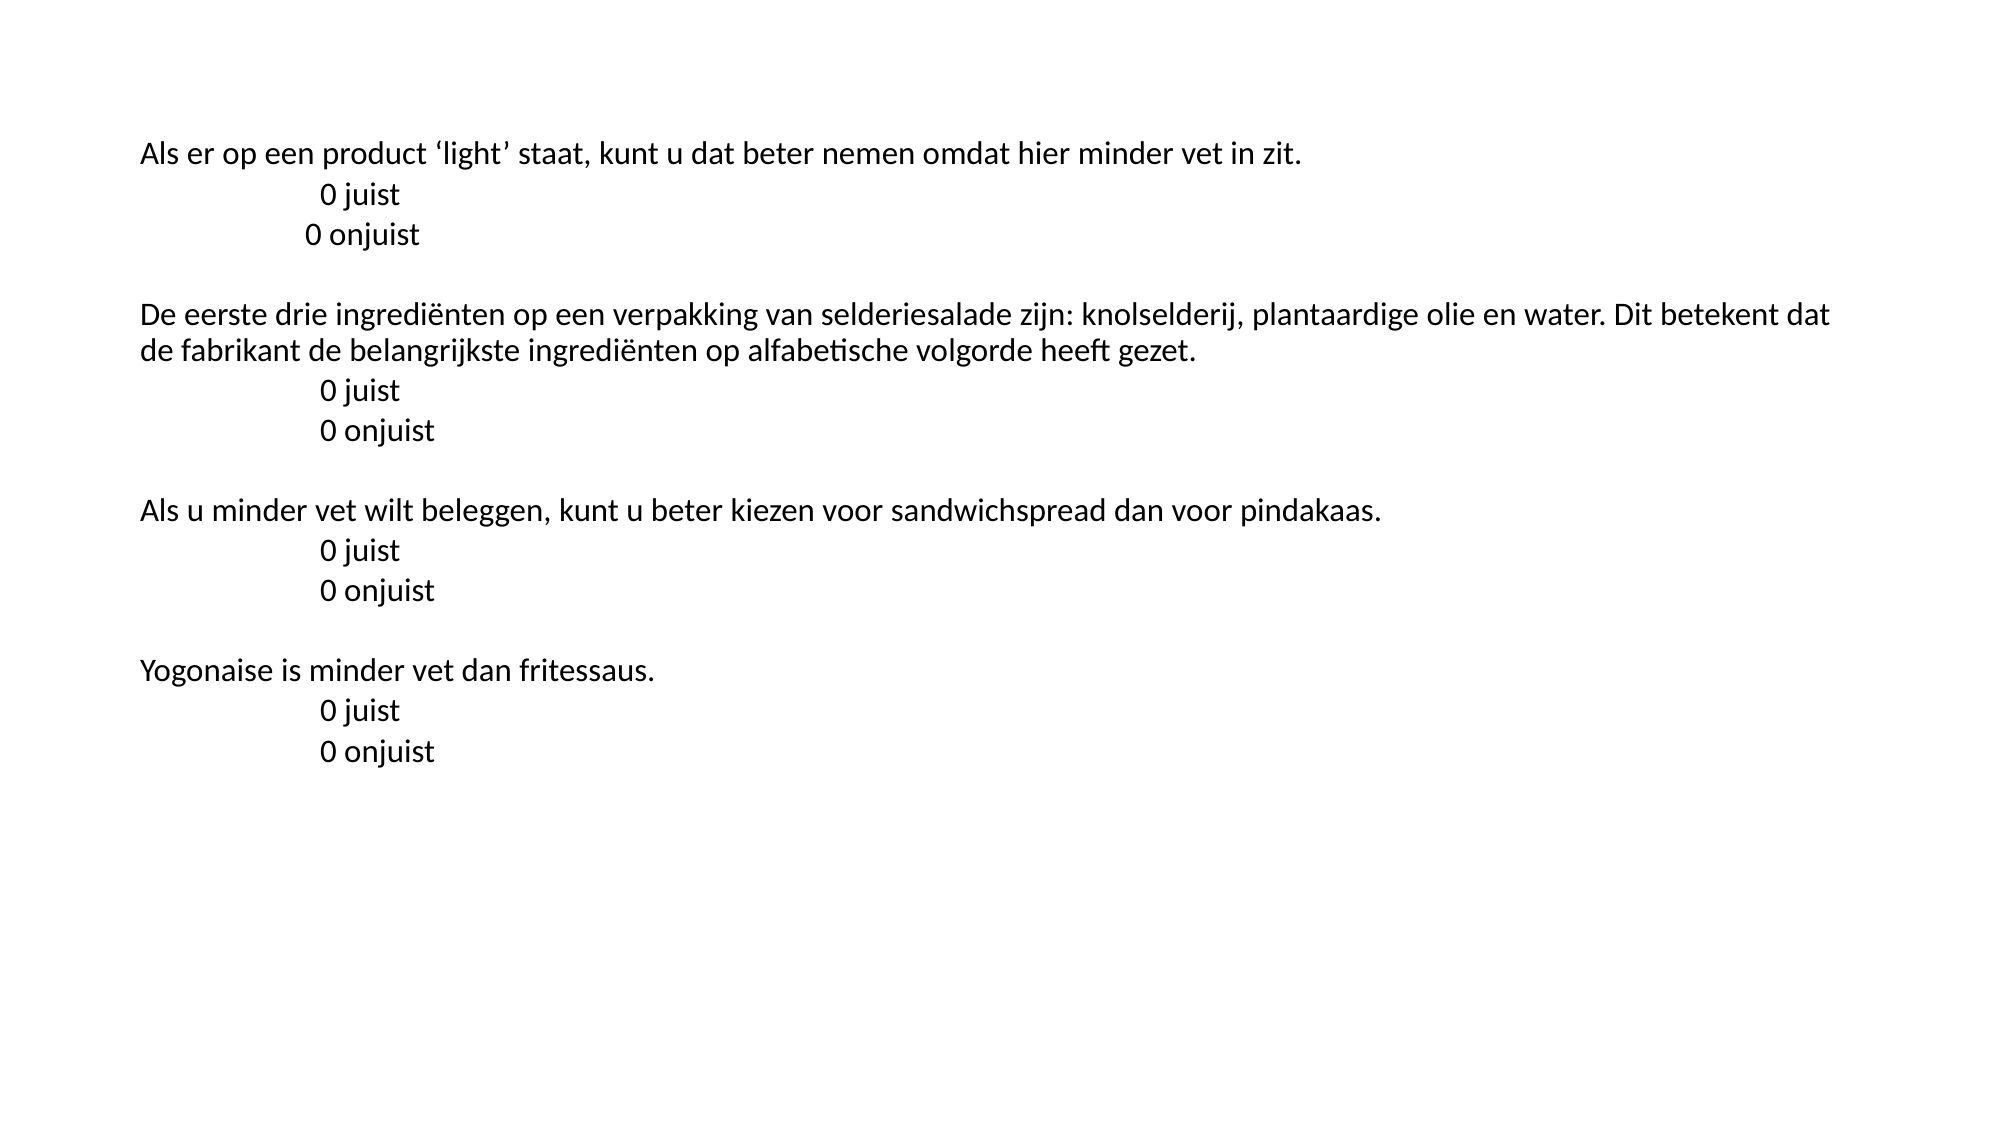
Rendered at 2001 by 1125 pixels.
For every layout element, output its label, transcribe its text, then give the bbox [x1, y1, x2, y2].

list Als er op een product ‘light’ staat, kunt u dat beter nemen omdat hier minder vet in zit. 0 juist 0 onjuist De eerste drie ingrediënten op een verpakking van selderiesalade zijn: knolselderij, plantaardige olie en water. Dit betekent dat de fabrikant de belangrijkste ingrediënten op alfabetische volgorde heeft gezet. 0 juist 0 onjuist Als u minder vet wilt beleggen, kunt u beter kiezen voor sandwichspread dan voor pindakaas. 0 juist 0 onjuist Yogonaise is minder vet dan fritessaus. 0 juist 0 onjuist [125, 129, 1850, 843]
